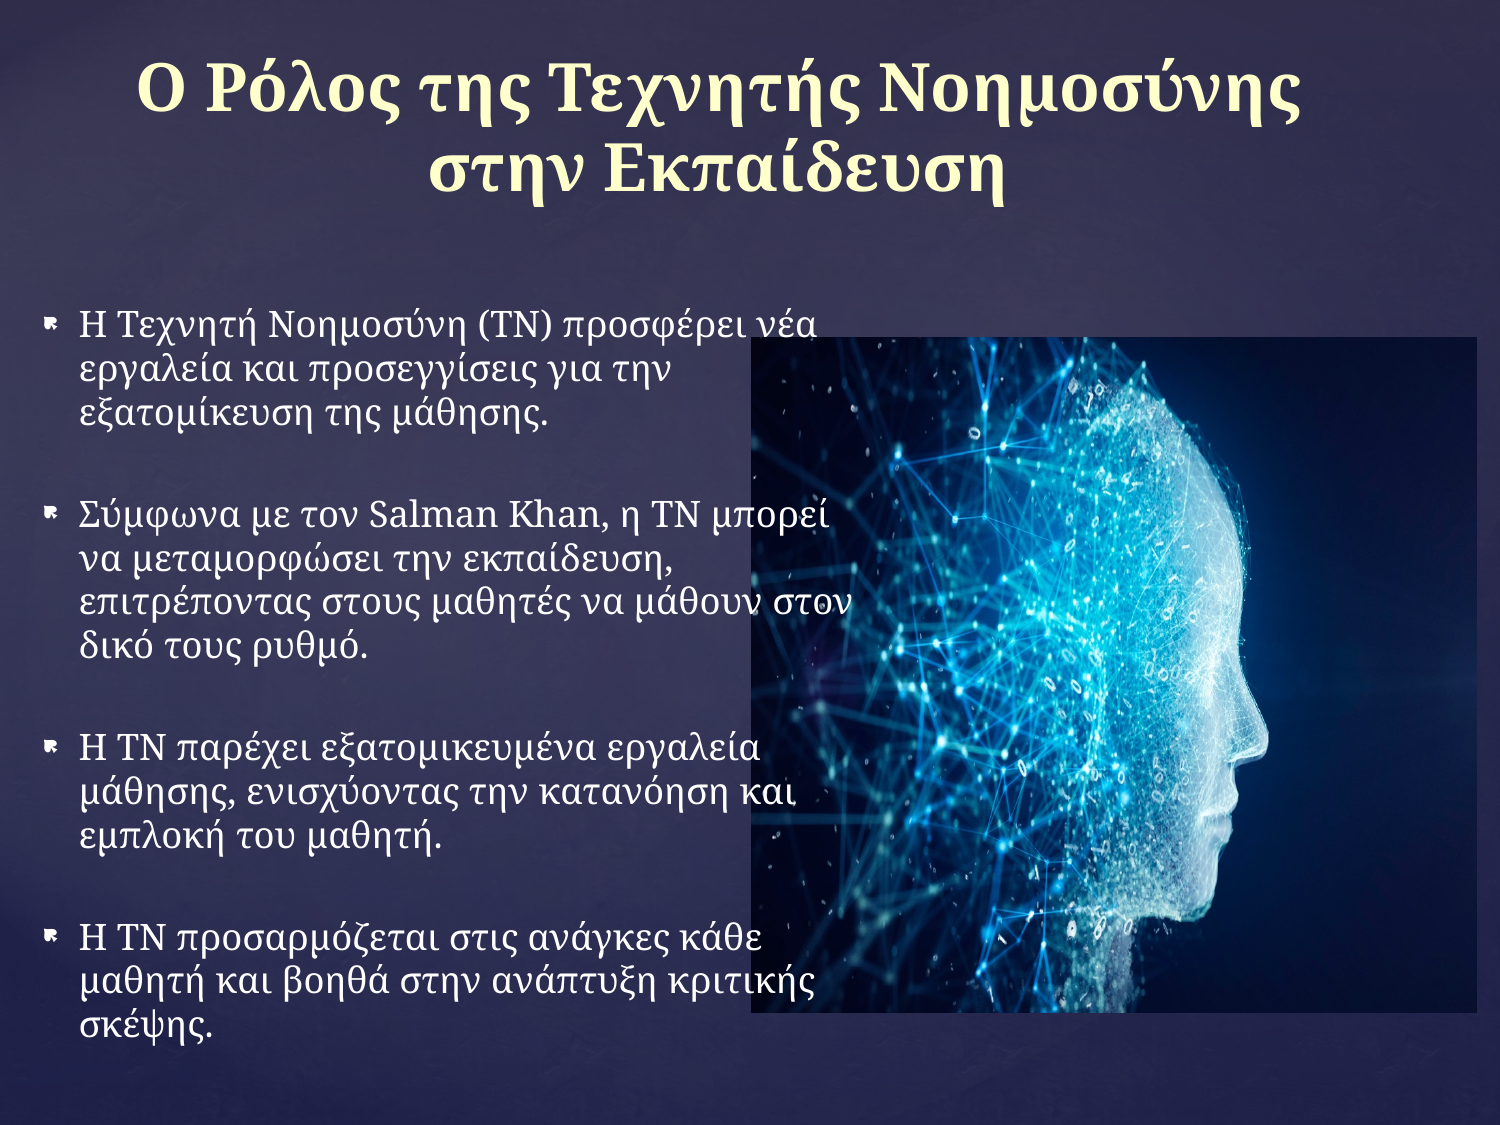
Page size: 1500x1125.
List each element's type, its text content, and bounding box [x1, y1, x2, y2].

title Ο Ρόλος της Τεχνητής Νοημοσύνης στην Εκπαίδευση [99, 62, 1338, 213]
picture [751, 336, 1478, 1013]
list Η Τεχνητή Νοημοσύνη (ΤΝ) προσφέρει νέα εργαλεία και προσεγγίσεις για την εξατομίκευση της μάθησης. Σύμφωνα με τον Salman Khan, η ΤΝ μπορεί να μεταμορφώσει την εκπαίδευση, επιτρέποντας στους μαθητές να μάθουν στον δικό τους ρυθμό. Η ΤΝ παρέχει εξατομικευμένα εργαλεία μάθησης, ενισχύοντας την κατανόηση και εμπλοκή του μαθητή. Η ΤΝ προσαρμόζεται στις ανάγκες κάθε μαθητή και βοηθά στην ανάπτυξη κριτικής σκέψης. [24, 293, 875, 1057]
